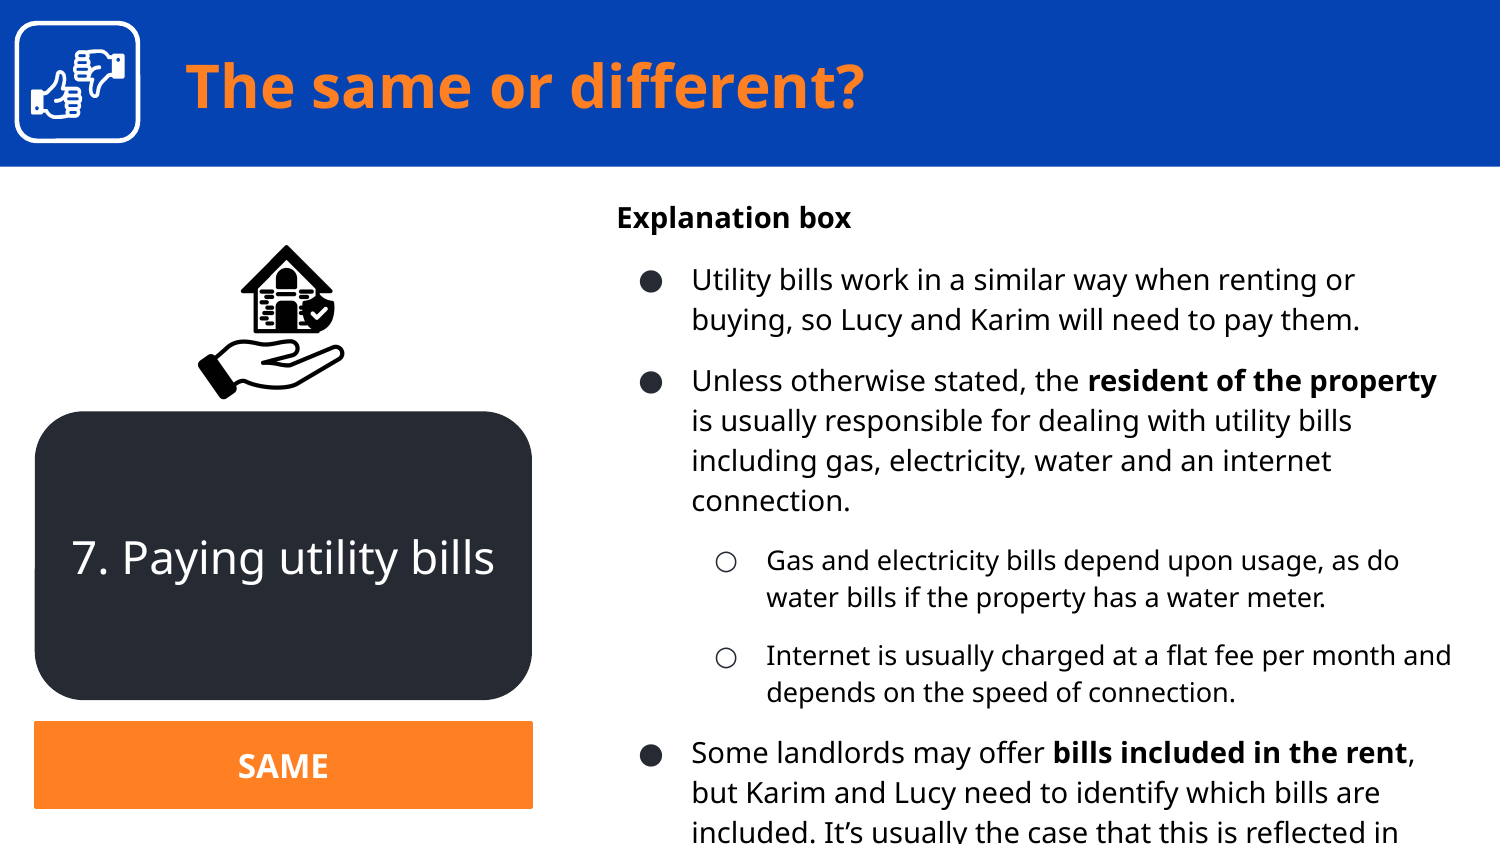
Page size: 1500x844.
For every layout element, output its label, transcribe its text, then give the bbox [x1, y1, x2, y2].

title The same or different? [170, 42, 1500, 127]
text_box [0, 0, 156, 170]
text_box Explanation box Utility bills work in a similar way when renting or buying, so Lucy and Karim will need to pay them. Unless otherwise stated, the resident of the property is usually responsible for dealing with utility bills including gas, electricity, water and an internet connection. Gas and electricity bills depend upon usage, as do water bills if the property has a water meter. Internet is usually charged at a flat fee per month and depends on the speed of connection. Some landlords may offer bills included in the rent, but Karim and Lucy need to identify which bills are included. It’s usually the case that this is reflected in slightly higher rent. [601, 184, 1474, 844]
text_box SAME [35, 722, 532, 808]
text_box 7. Paying utility bills [35, 412, 532, 700]
picture [145, 196, 396, 448]
